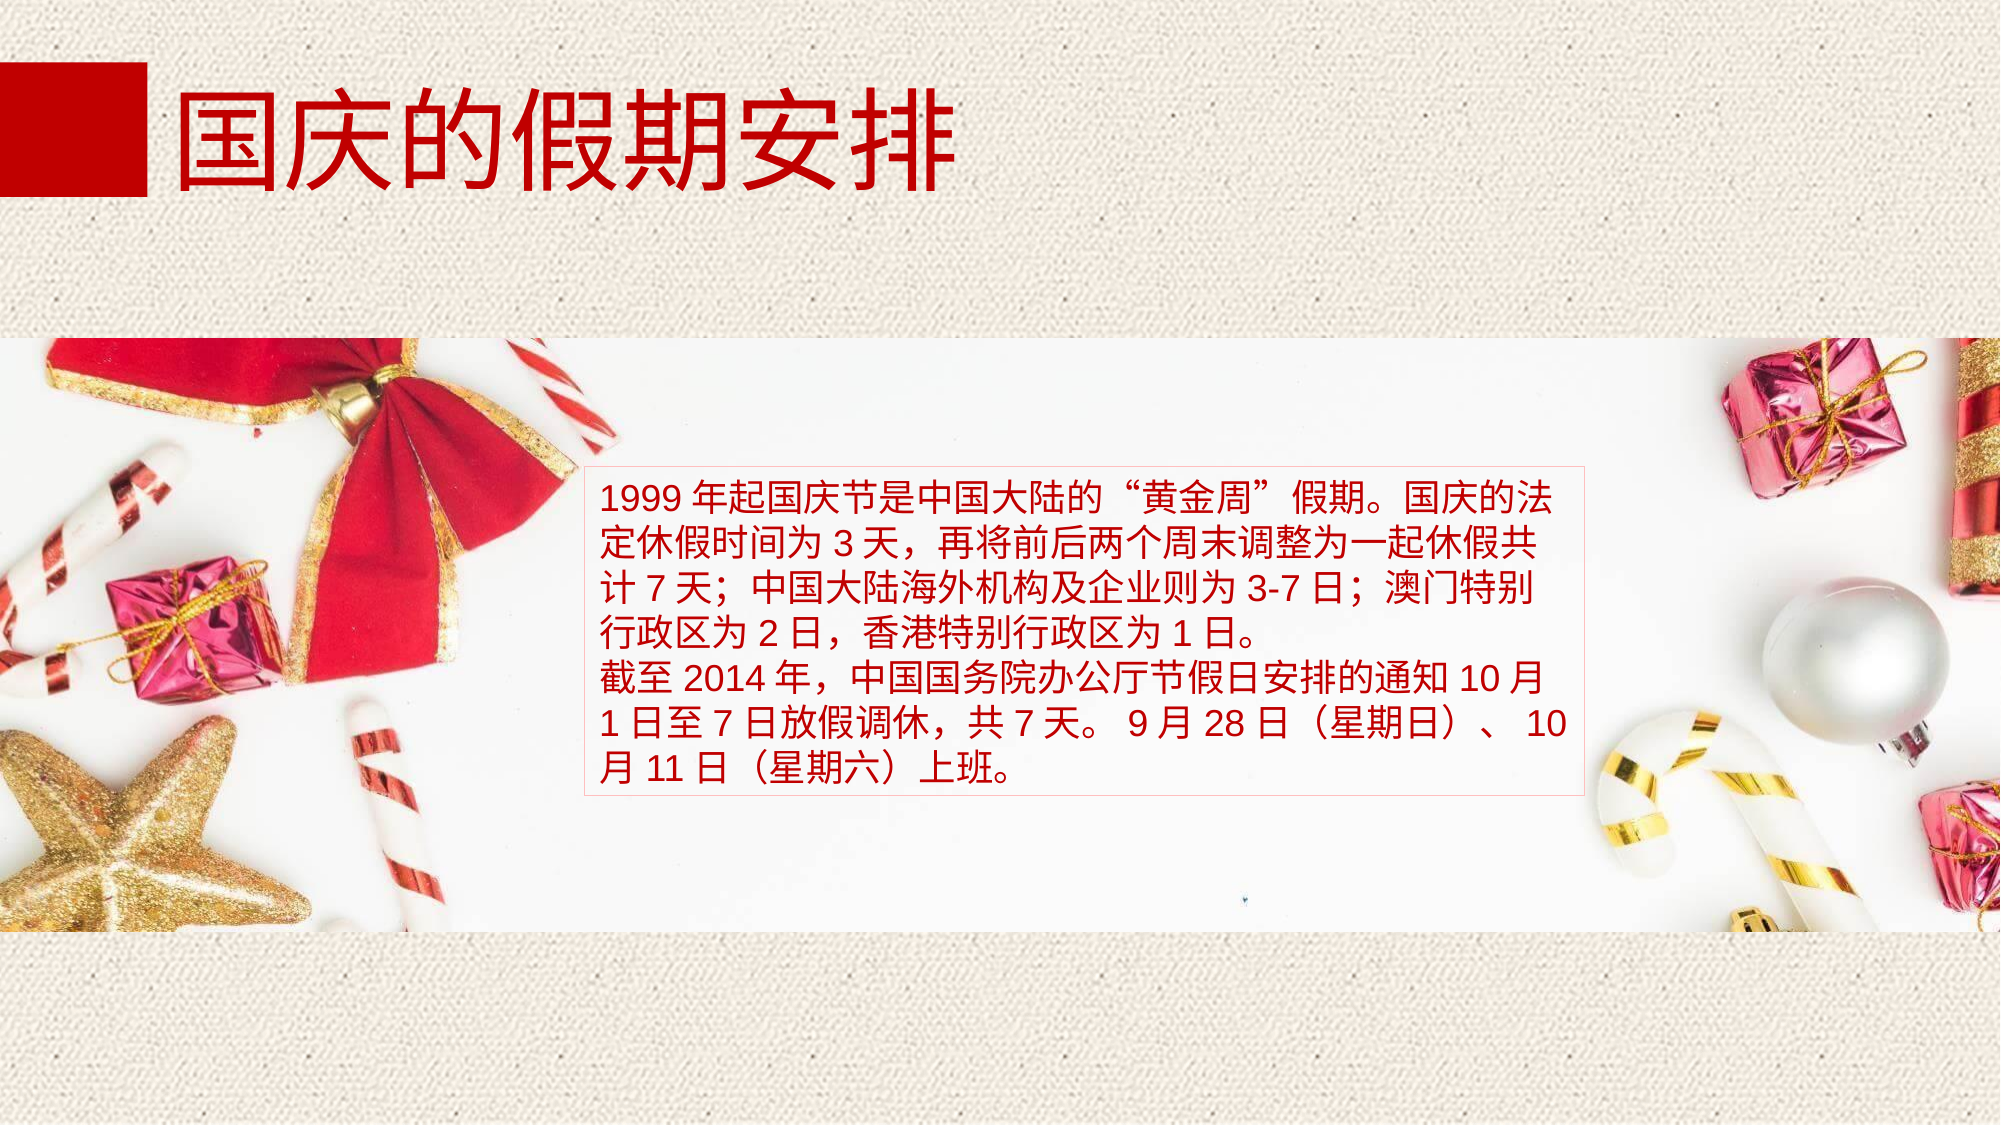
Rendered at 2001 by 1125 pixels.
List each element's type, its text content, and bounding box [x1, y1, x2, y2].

text_box 国庆的假期安排 [156, 62, 1130, 213]
picture [0, 0, 2001, 1125]
